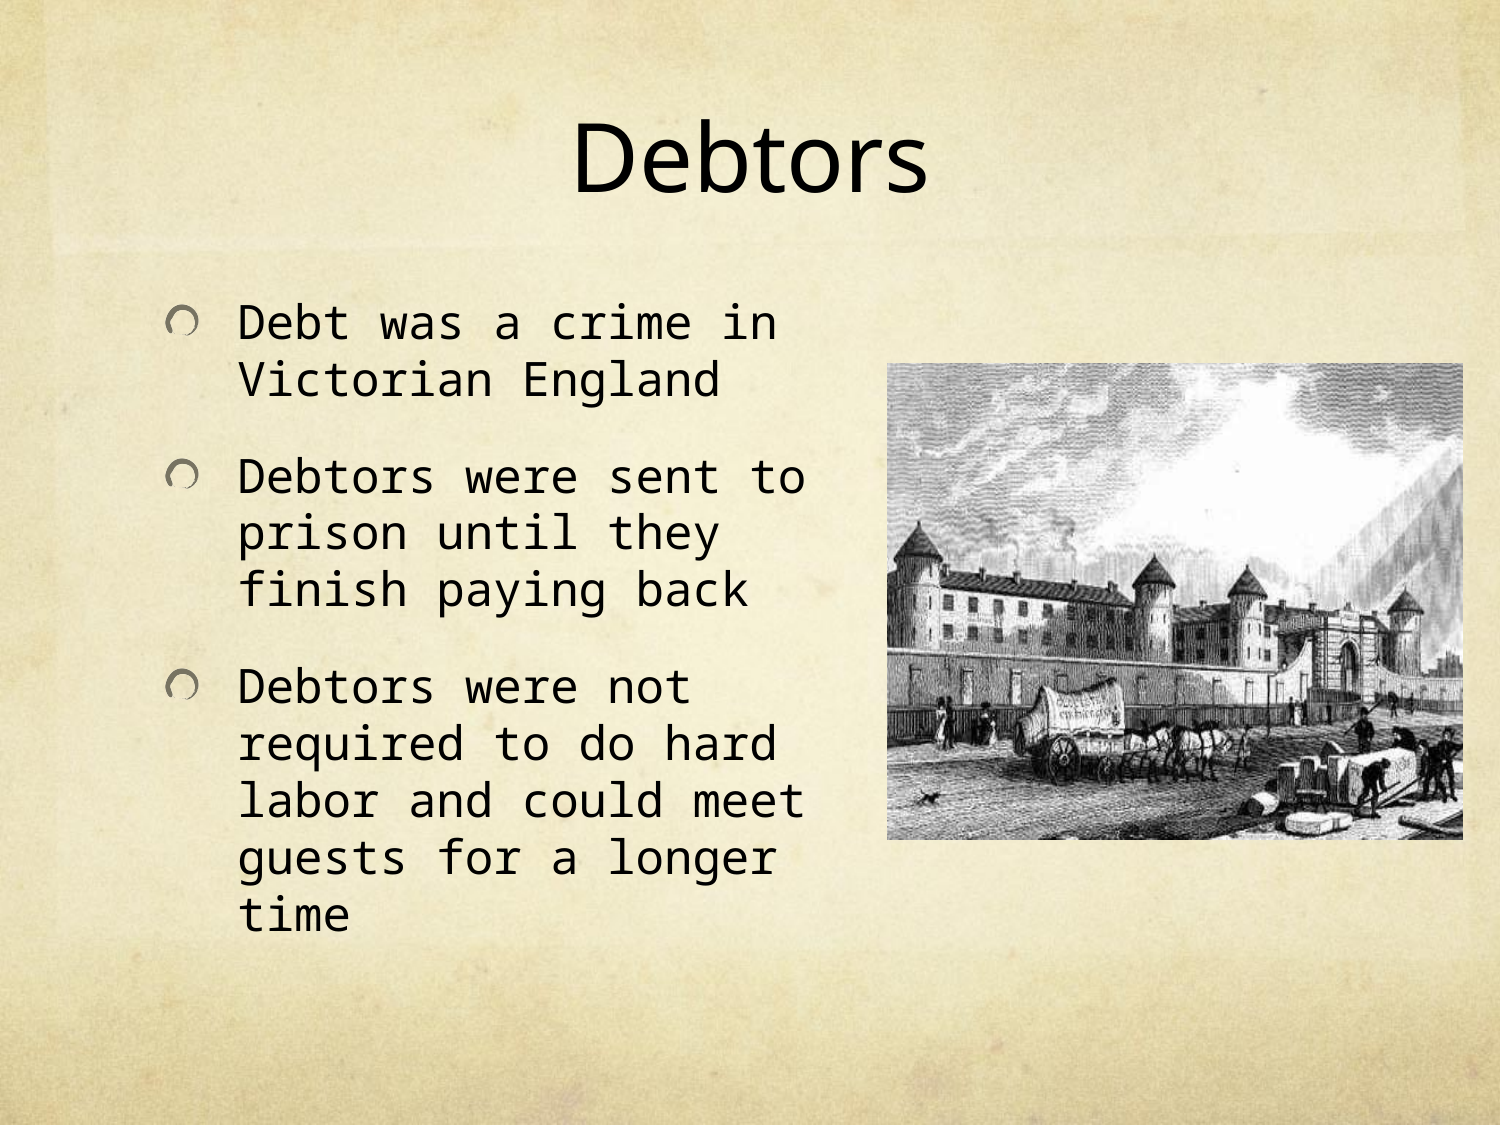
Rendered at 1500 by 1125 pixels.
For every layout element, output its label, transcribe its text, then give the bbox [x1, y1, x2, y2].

title Debtors [150, 82, 1350, 225]
picture [0, 0, 1500, 1125]
list Debt was a crime in Victorian England Debtors were sent to prison until they finish paying back Debtors were not required to do hard labor and could meet guests for a longer time [150, 284, 888, 950]
